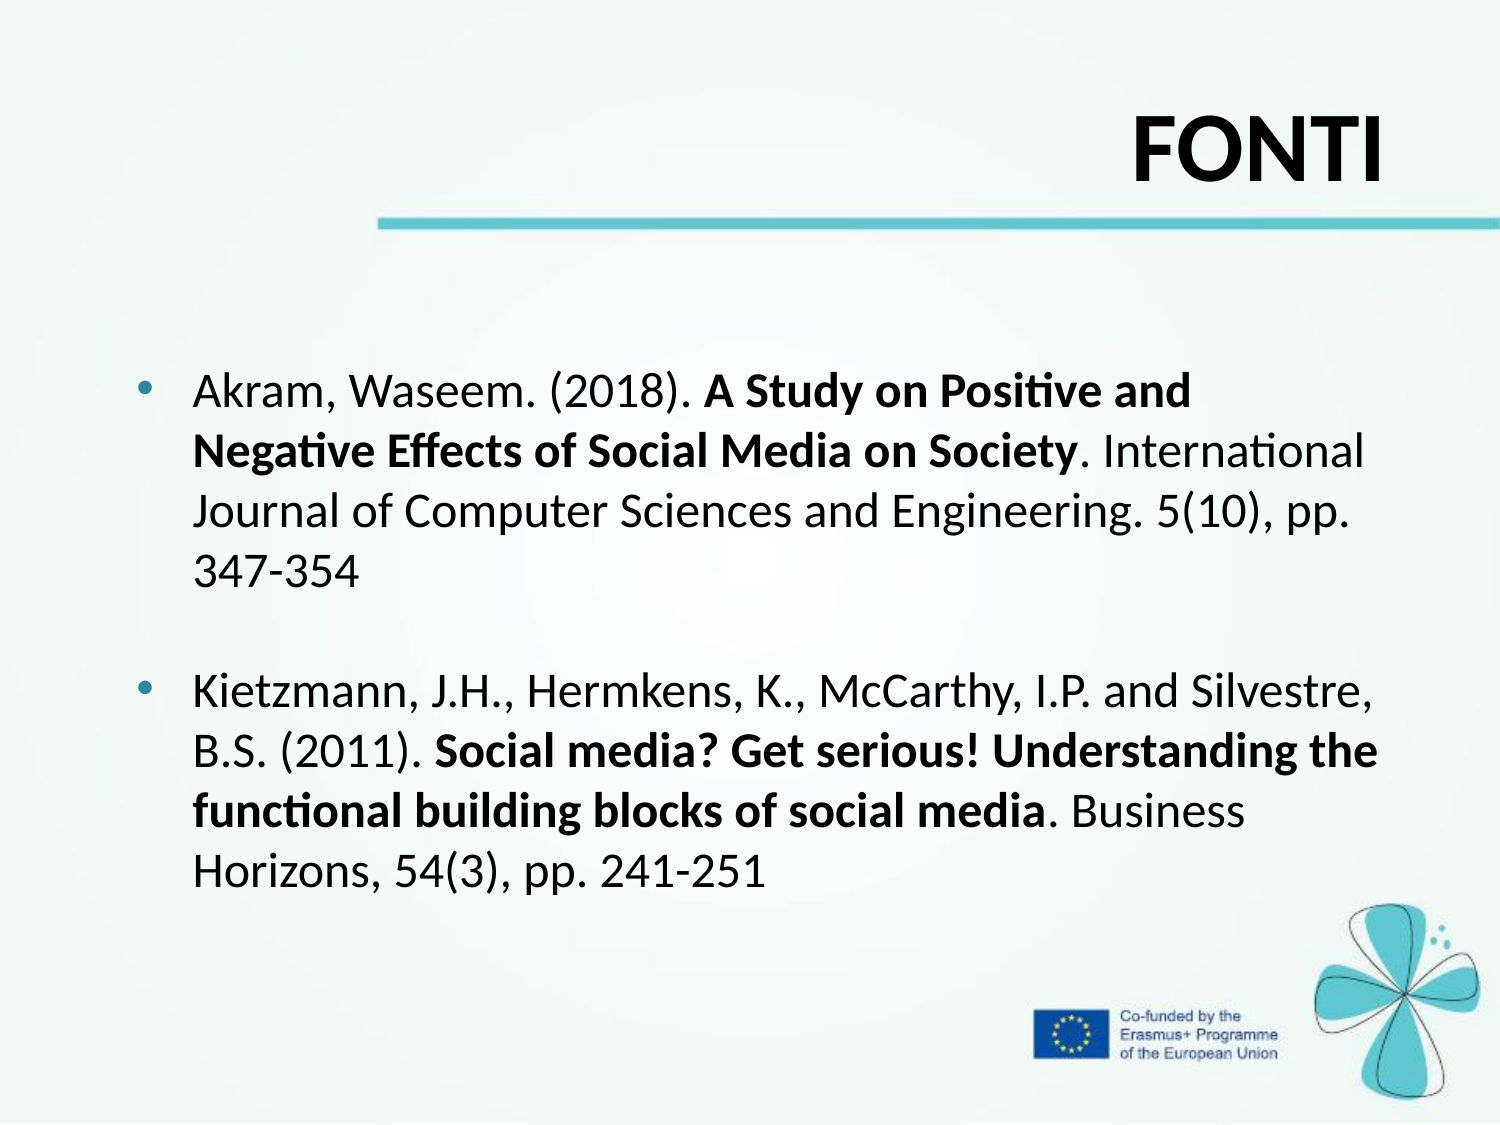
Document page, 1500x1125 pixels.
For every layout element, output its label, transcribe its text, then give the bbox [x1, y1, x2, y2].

text_box Akram, Waseem. (2018). A Study on Positive and Negative Effects of Social Media on Society. International Journal of Computer Sciences and Engineering. 5(10), pp. 347-354 Kietzmann, J.H., Hermkens, K., McCarthy, I.P. and Silvestre, B.S. (2011). Social media? Get serious! Understanding the functional building blocks of social media. Business Horizons, 54(3), pp. 241-251 [121, 349, 1400, 965]
picture [0, 0, 1500, 1125]
text_box FONTI [214, 73, 1402, 165]
